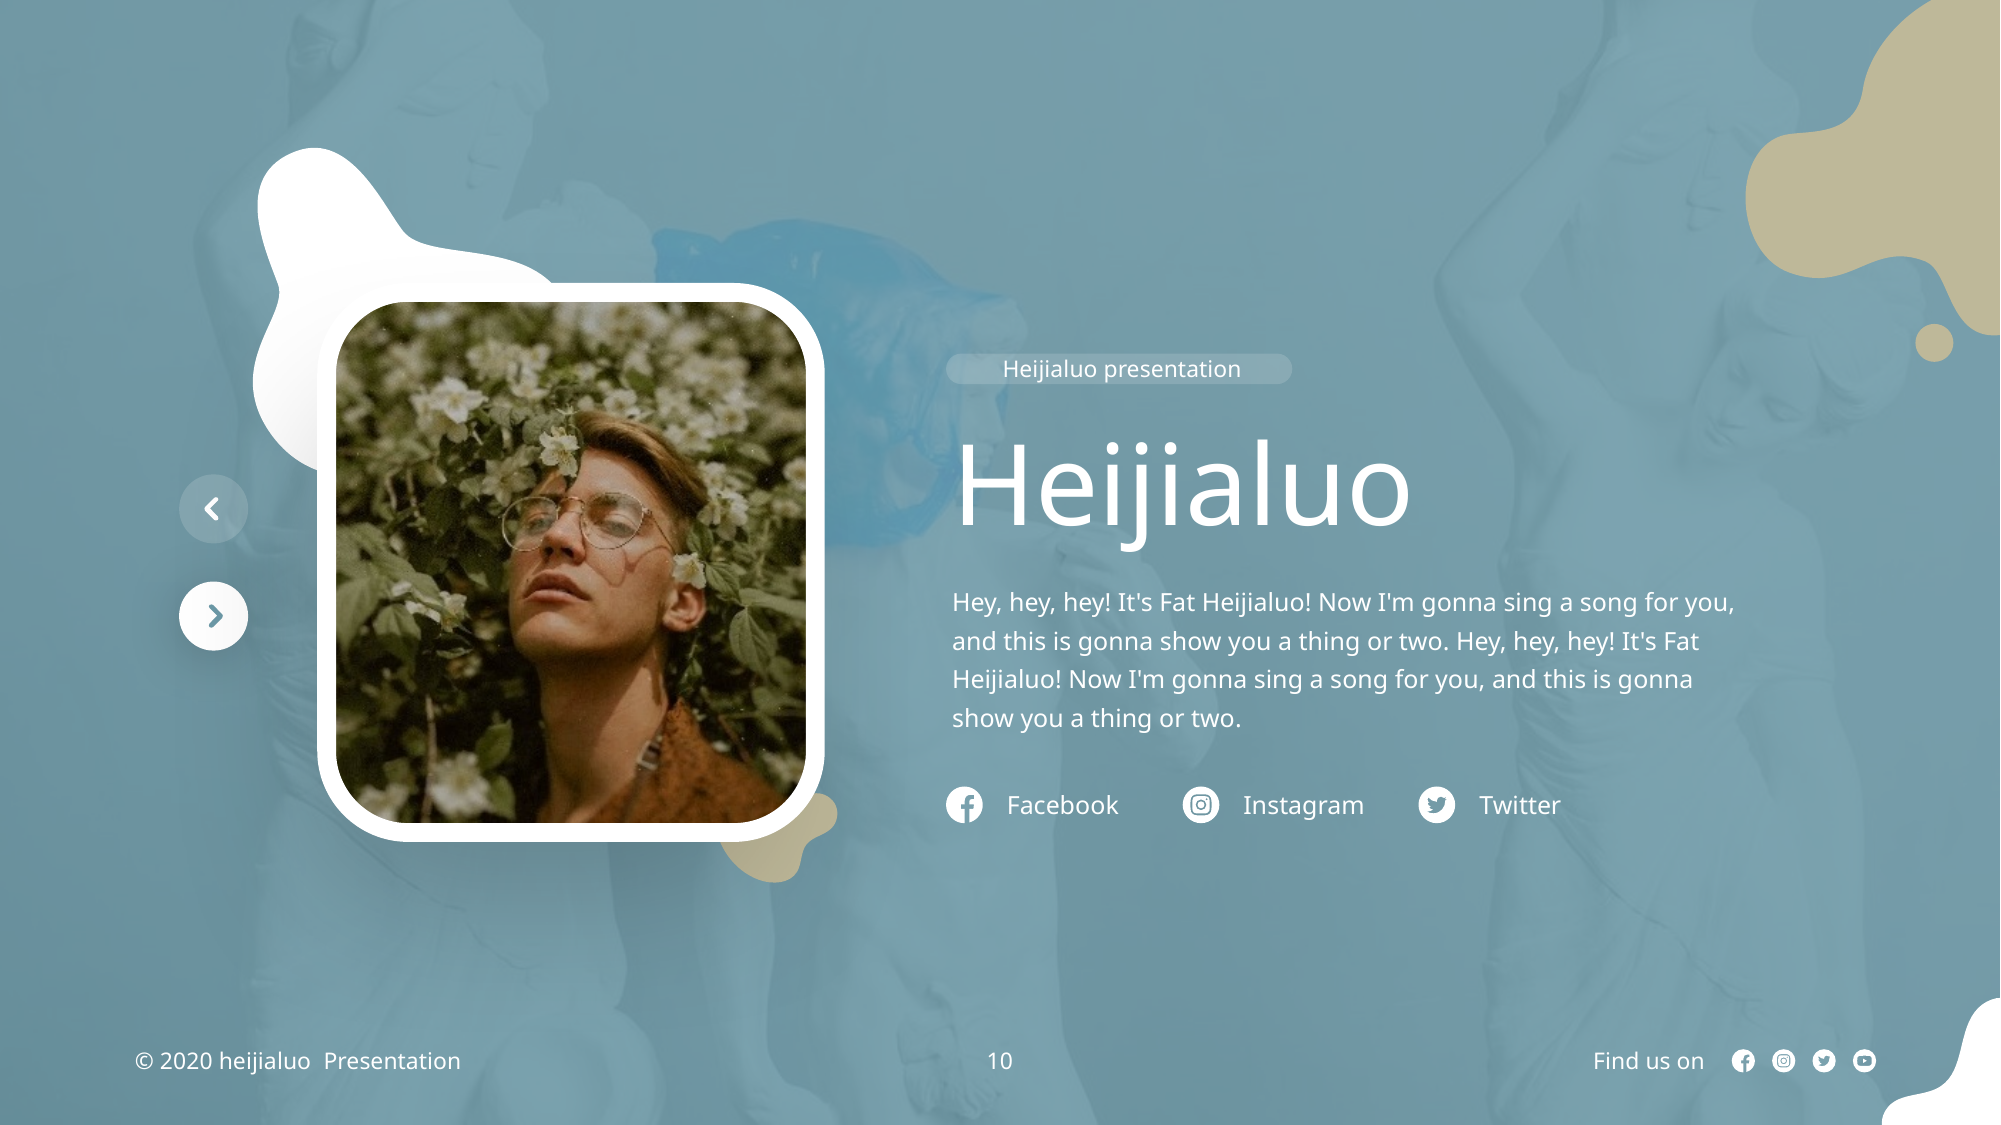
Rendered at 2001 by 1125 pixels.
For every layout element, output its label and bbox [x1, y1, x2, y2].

text_box [179, 474, 249, 651]
text_box [1418, 782, 1645, 828]
text_box [1182, 782, 1410, 828]
picture [0, 0, 2000, 1125]
text_box [1576, 1039, 1877, 1083]
text_box [946, 782, 1173, 828]
